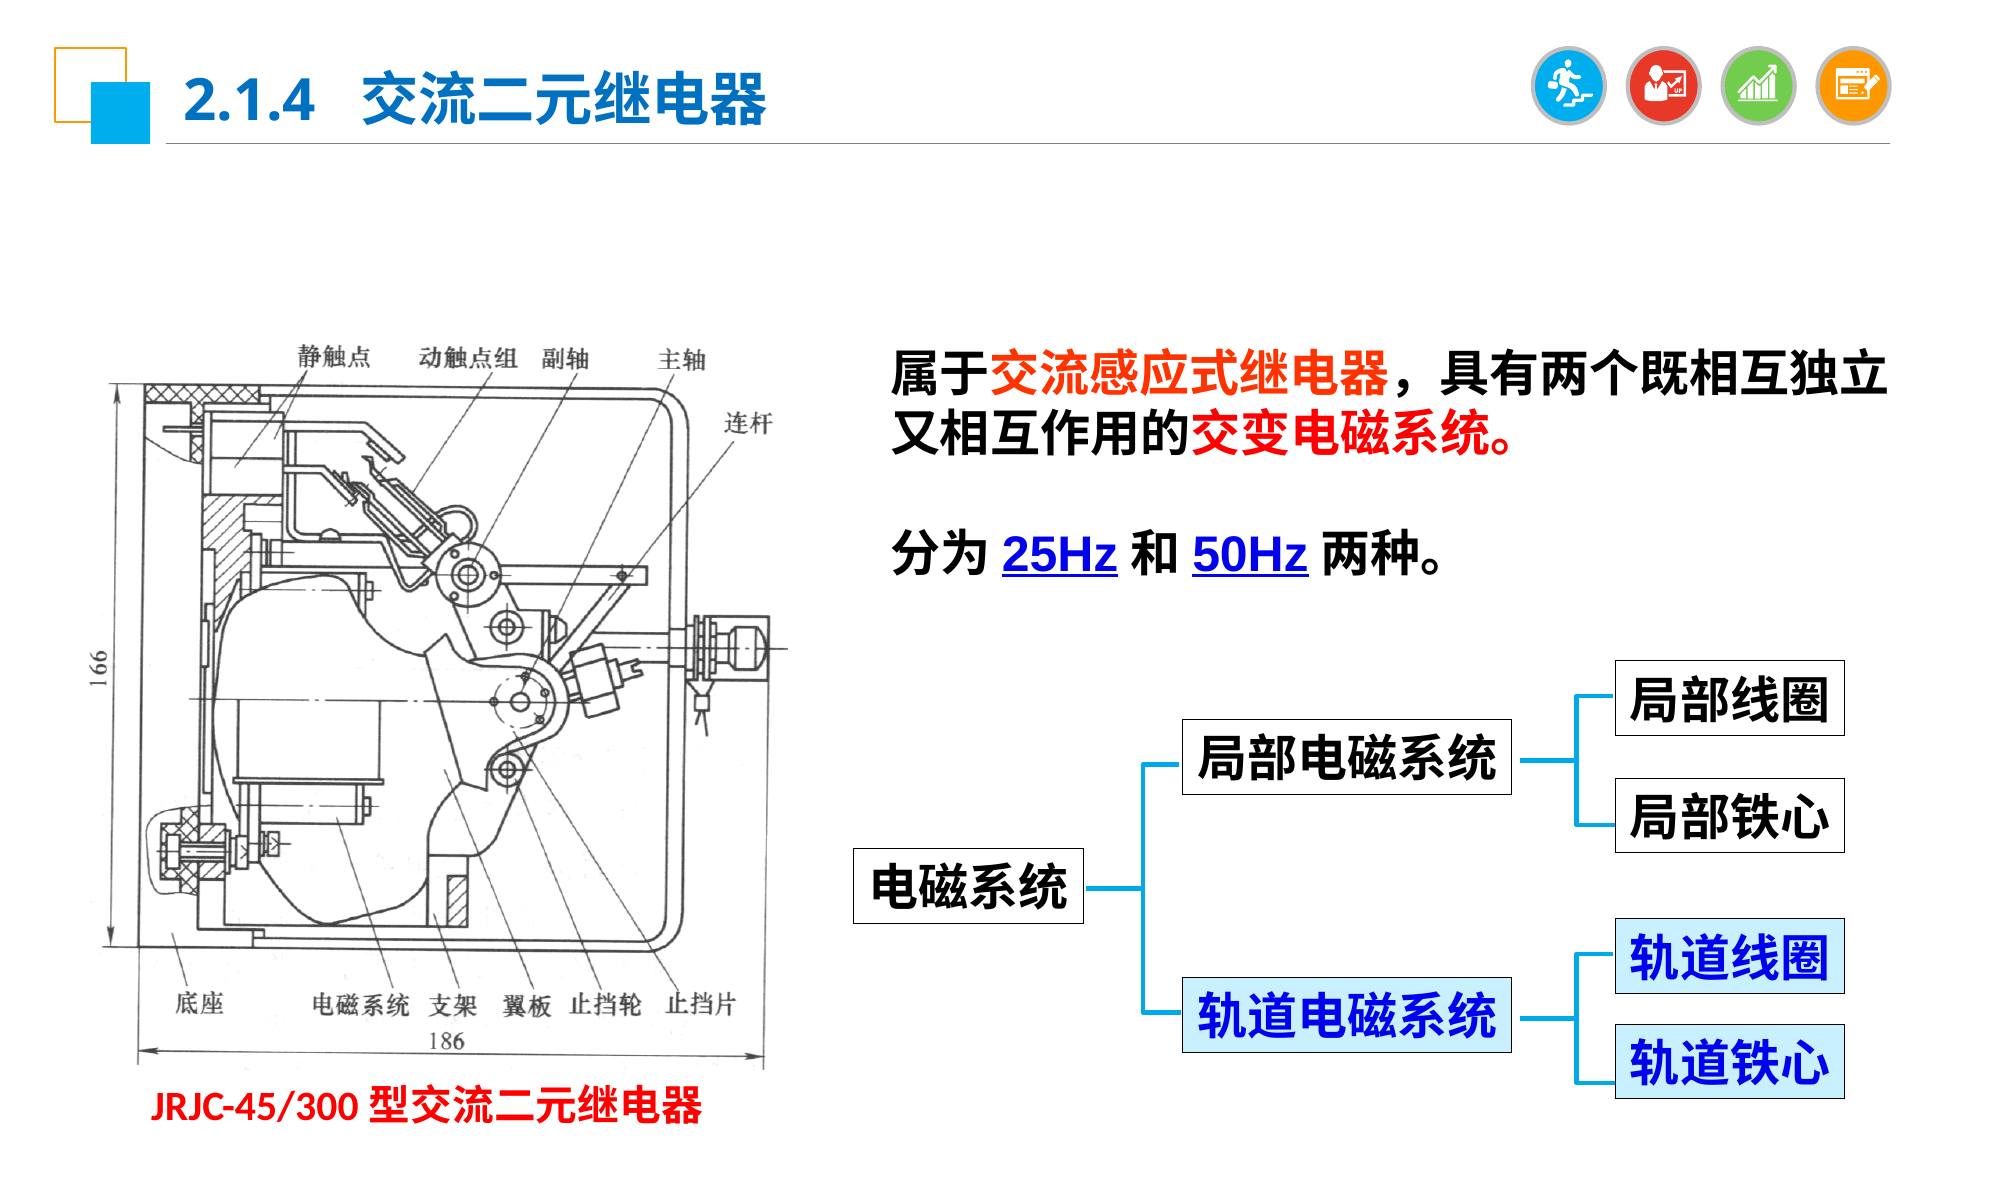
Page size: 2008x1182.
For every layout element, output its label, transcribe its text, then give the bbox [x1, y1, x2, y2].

text_box 轨道铁心 [1615, 1024, 1845, 1099]
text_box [1519, 953, 1615, 1084]
text_box 局部铁心 [1615, 778, 1845, 853]
text_box 2.1.4 交流二元继电器 [162, 51, 789, 142]
text_box 电磁系统 [853, 848, 1080, 924]
picture [89, 344, 788, 1070]
text_box 轨道线圈 [1615, 918, 1845, 994]
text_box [1519, 695, 1615, 826]
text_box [1085, 764, 1182, 1013]
text_box 局部电磁系统 [1182, 719, 1512, 795]
text_box 局部线圈 [1615, 660, 1845, 736]
text_box 轨道电磁系统 [1182, 977, 1512, 1053]
text_box 属于交流感应式继电器，具有两个既相互独立又相互作用的交变电磁系统。 分为25Hz和50Hz两种。 [875, 334, 1919, 589]
text_box JRJC-45/300型交流二元继电器 [136, 1077, 718, 1136]
